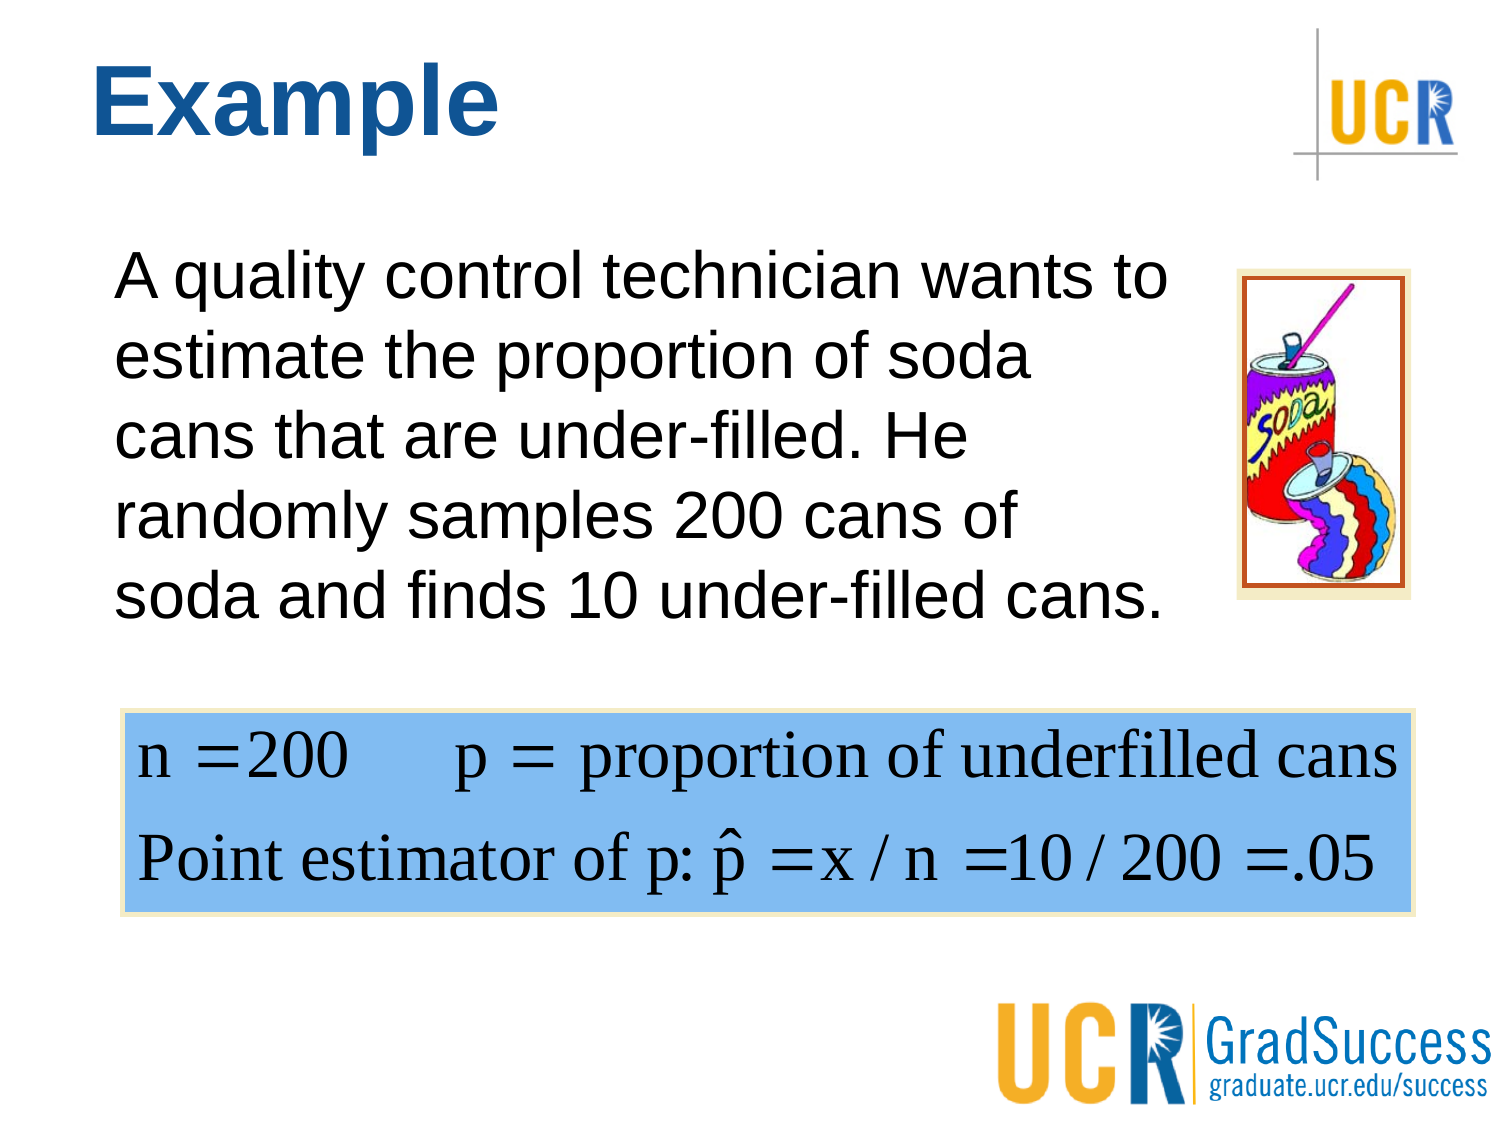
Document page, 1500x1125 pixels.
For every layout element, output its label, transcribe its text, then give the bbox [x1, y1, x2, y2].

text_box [1236, 268, 1412, 601]
title Example [75, 0, 1113, 163]
text_box A quality control technician wants to estimate the proportion of soda cans that are under-filled. He randomly samples 200 cans of soda and finds 10 under-filled cans. [99, 224, 1188, 640]
picture [1282, 0, 1500, 196]
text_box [124, 712, 1412, 913]
